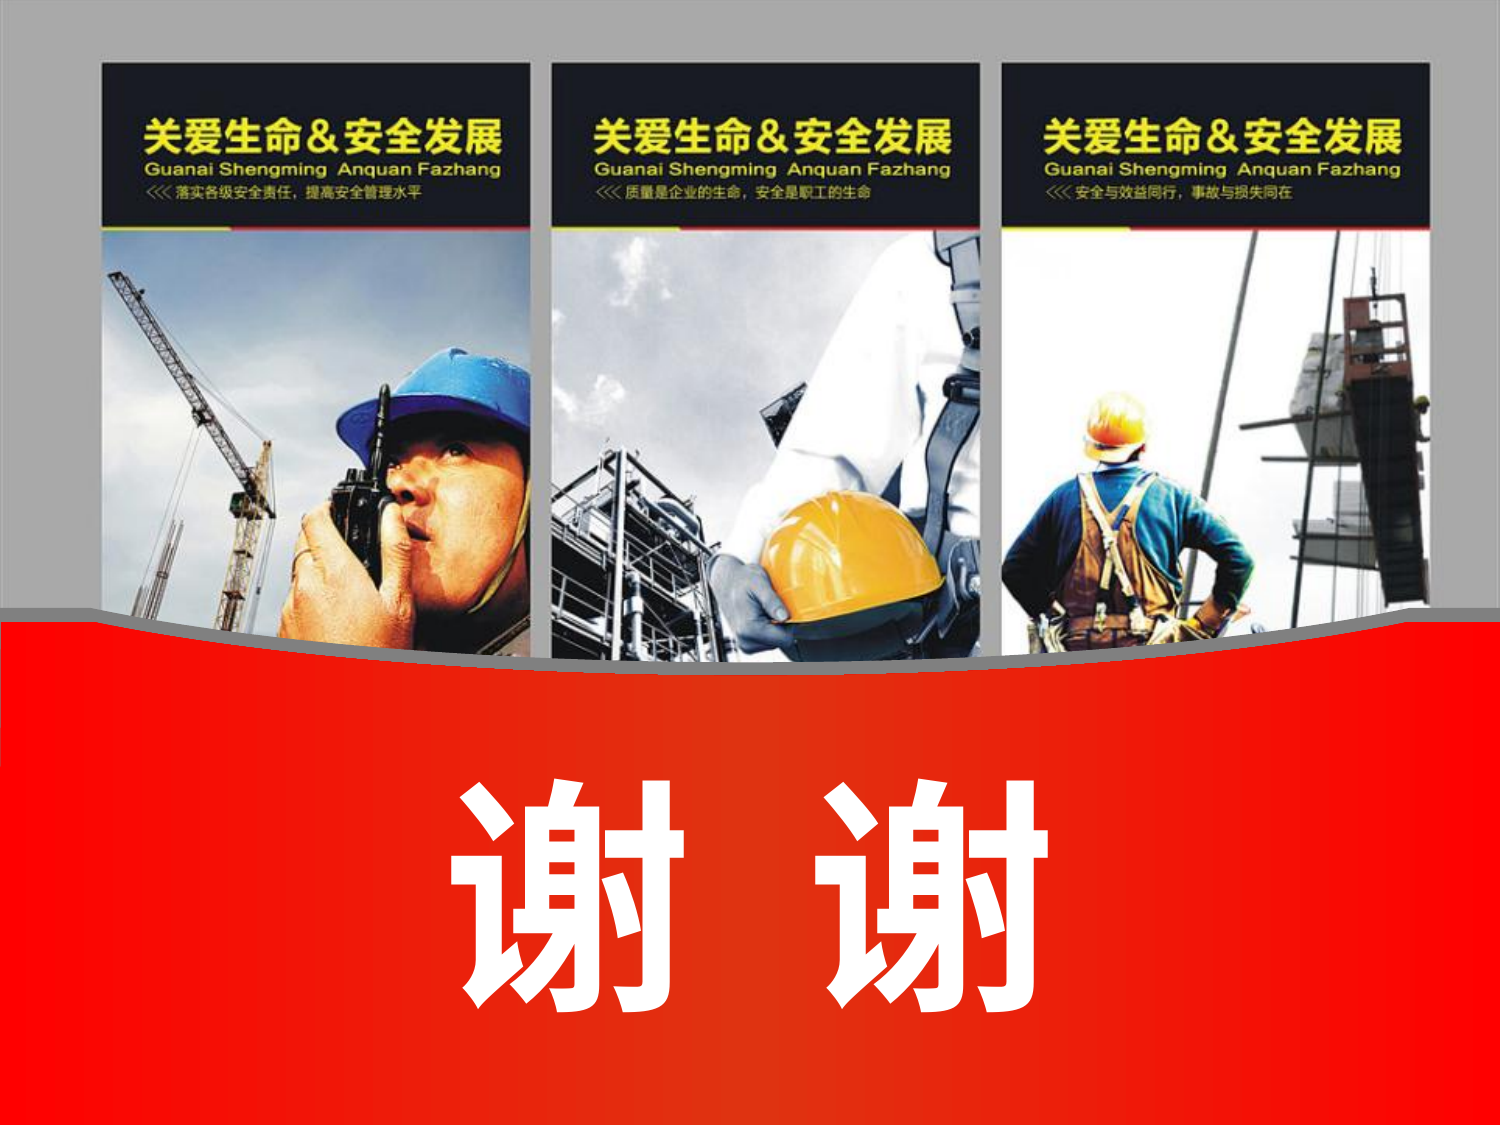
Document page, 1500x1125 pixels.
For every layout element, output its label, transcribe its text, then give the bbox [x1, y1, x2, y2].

text_box [0, 778, 1500, 1125]
title 谢 谢 [17, 779, 1482, 1071]
picture [0, 0, 1500, 771]
